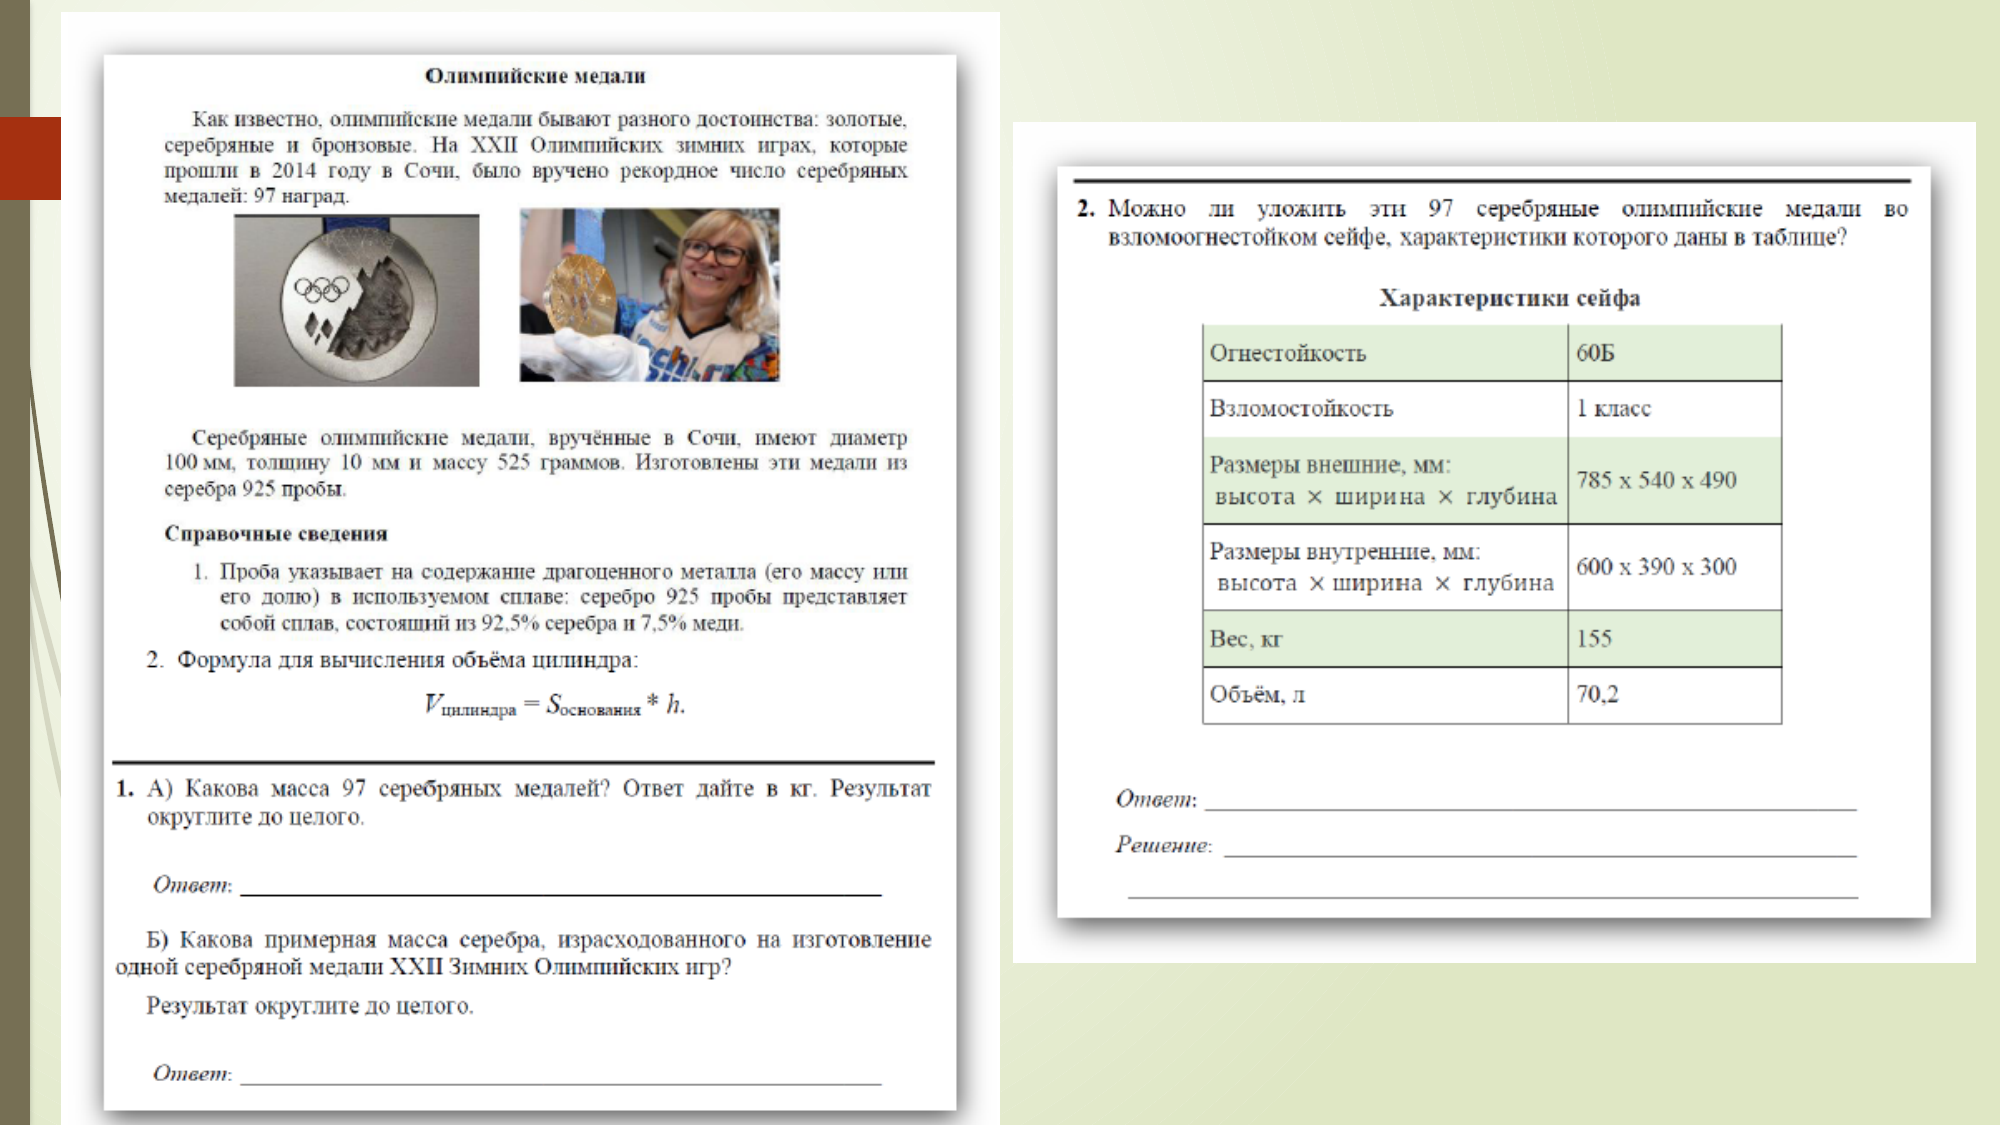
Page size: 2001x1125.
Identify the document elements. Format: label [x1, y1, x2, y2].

picture [1012, 122, 1976, 963]
picture [61, 12, 1000, 1125]
